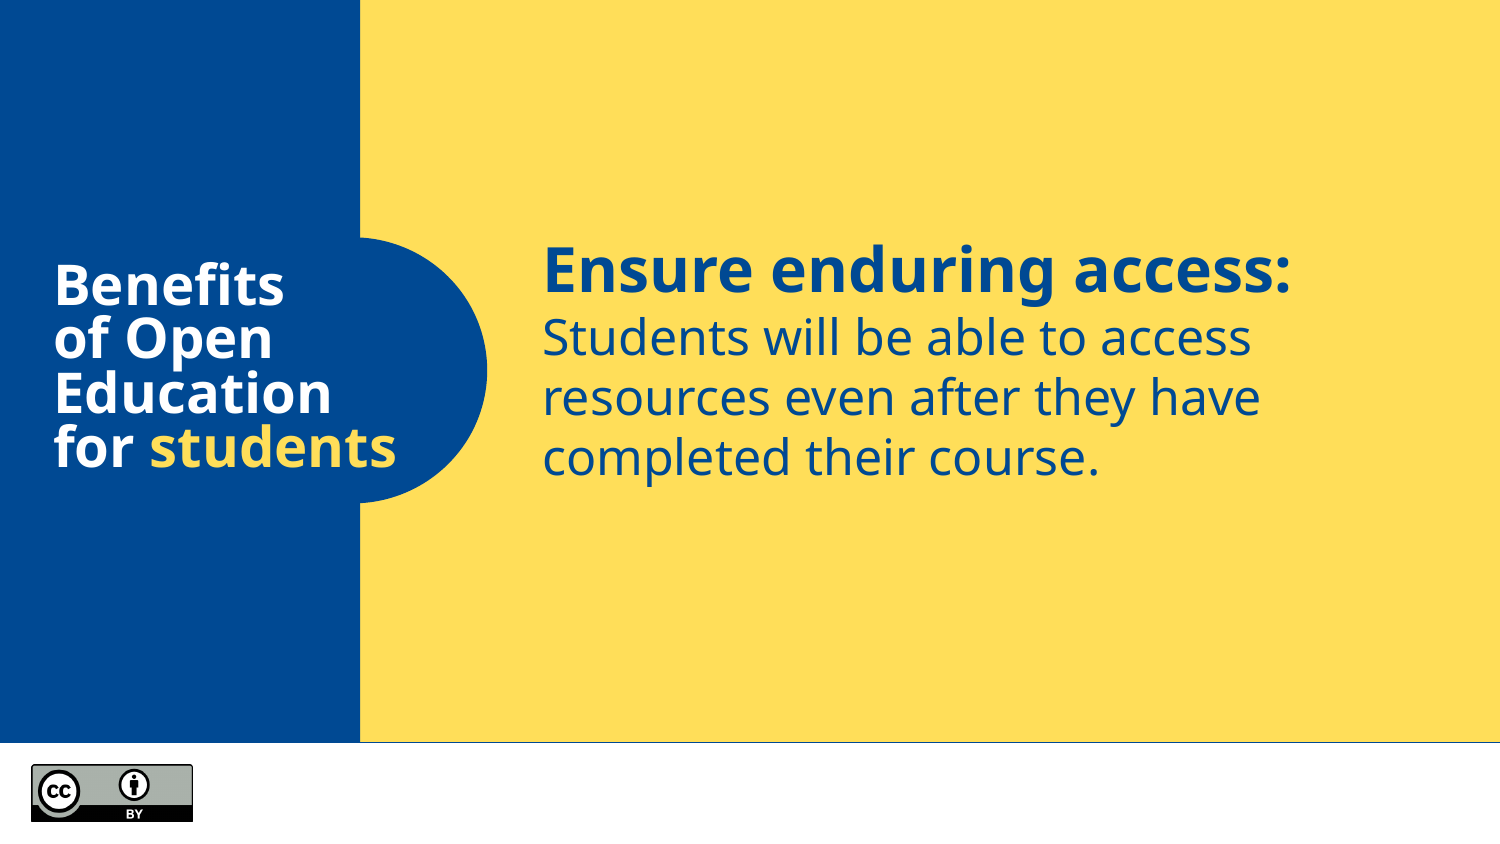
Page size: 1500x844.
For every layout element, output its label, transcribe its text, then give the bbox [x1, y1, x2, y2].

text_box [421, 255, 488, 485]
text_box [300, 493, 405, 504]
text_box Benefits of Open Education for students [38, 246, 421, 493]
text_box [304, 237, 401, 246]
picture [31, 764, 193, 822]
text_box [0, 750, 1500, 844]
text_box Ensure enduring access: Students will be able to access resources even after they have completed their course. [527, 215, 1420, 645]
text_box [0, 0, 361, 742]
